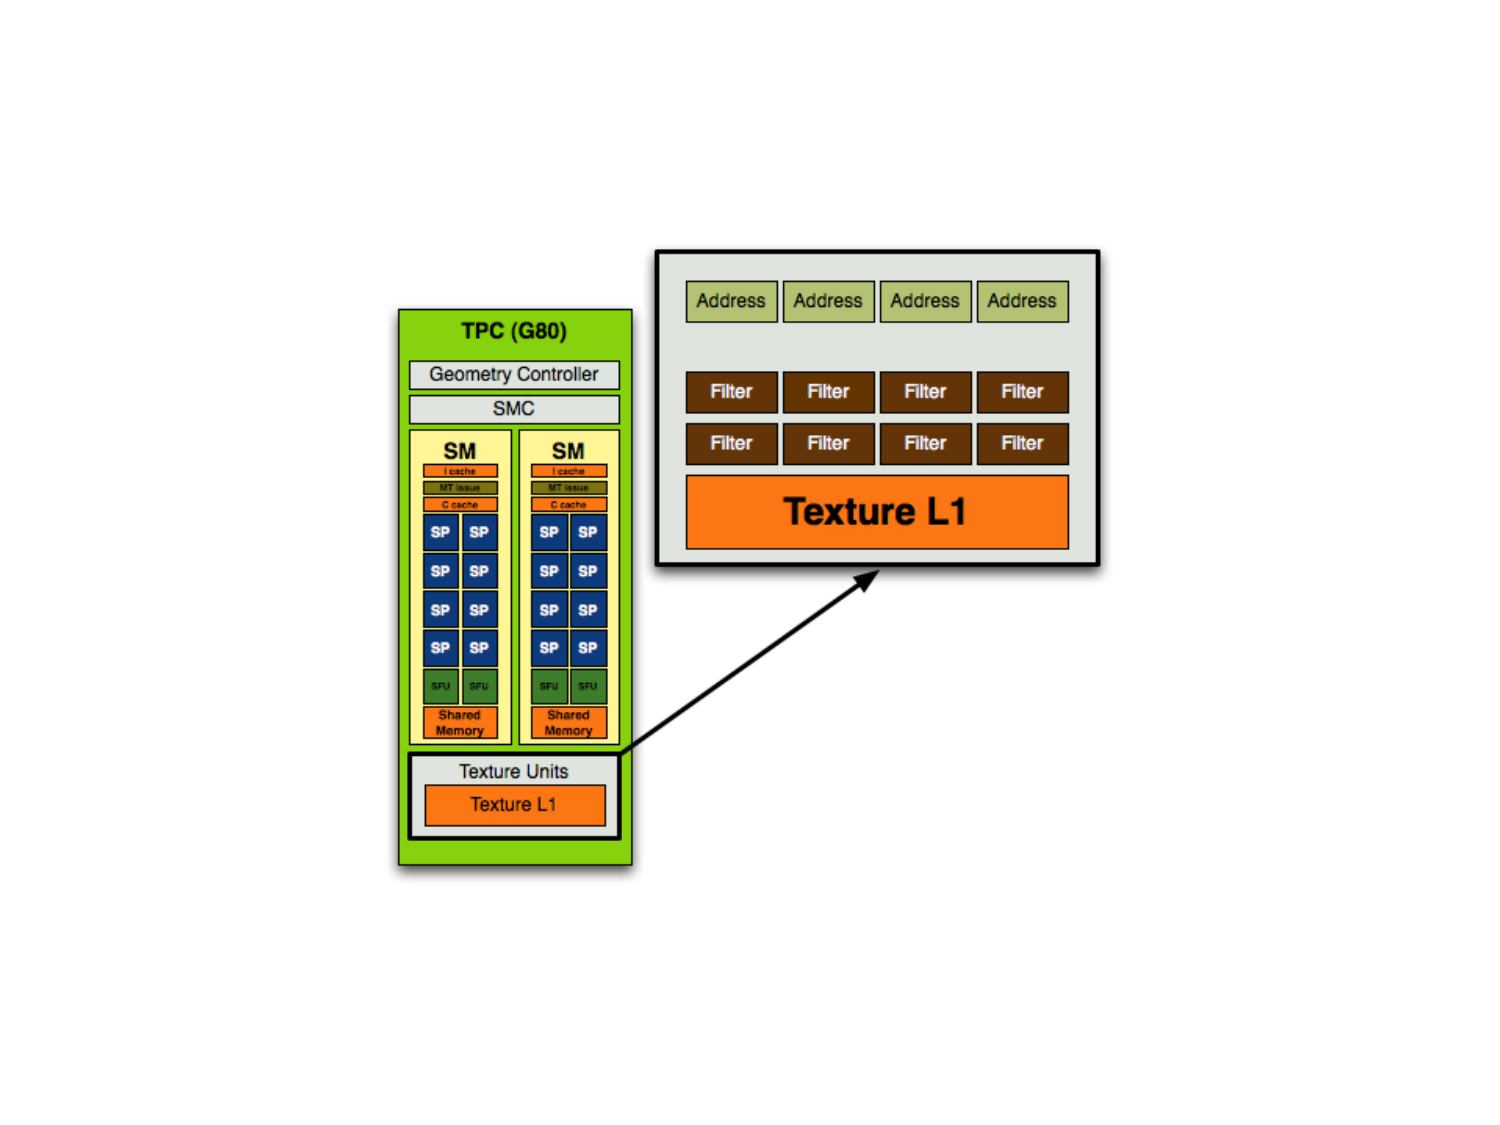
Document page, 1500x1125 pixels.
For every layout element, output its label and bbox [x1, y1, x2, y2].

picture [367, 223, 1133, 902]
